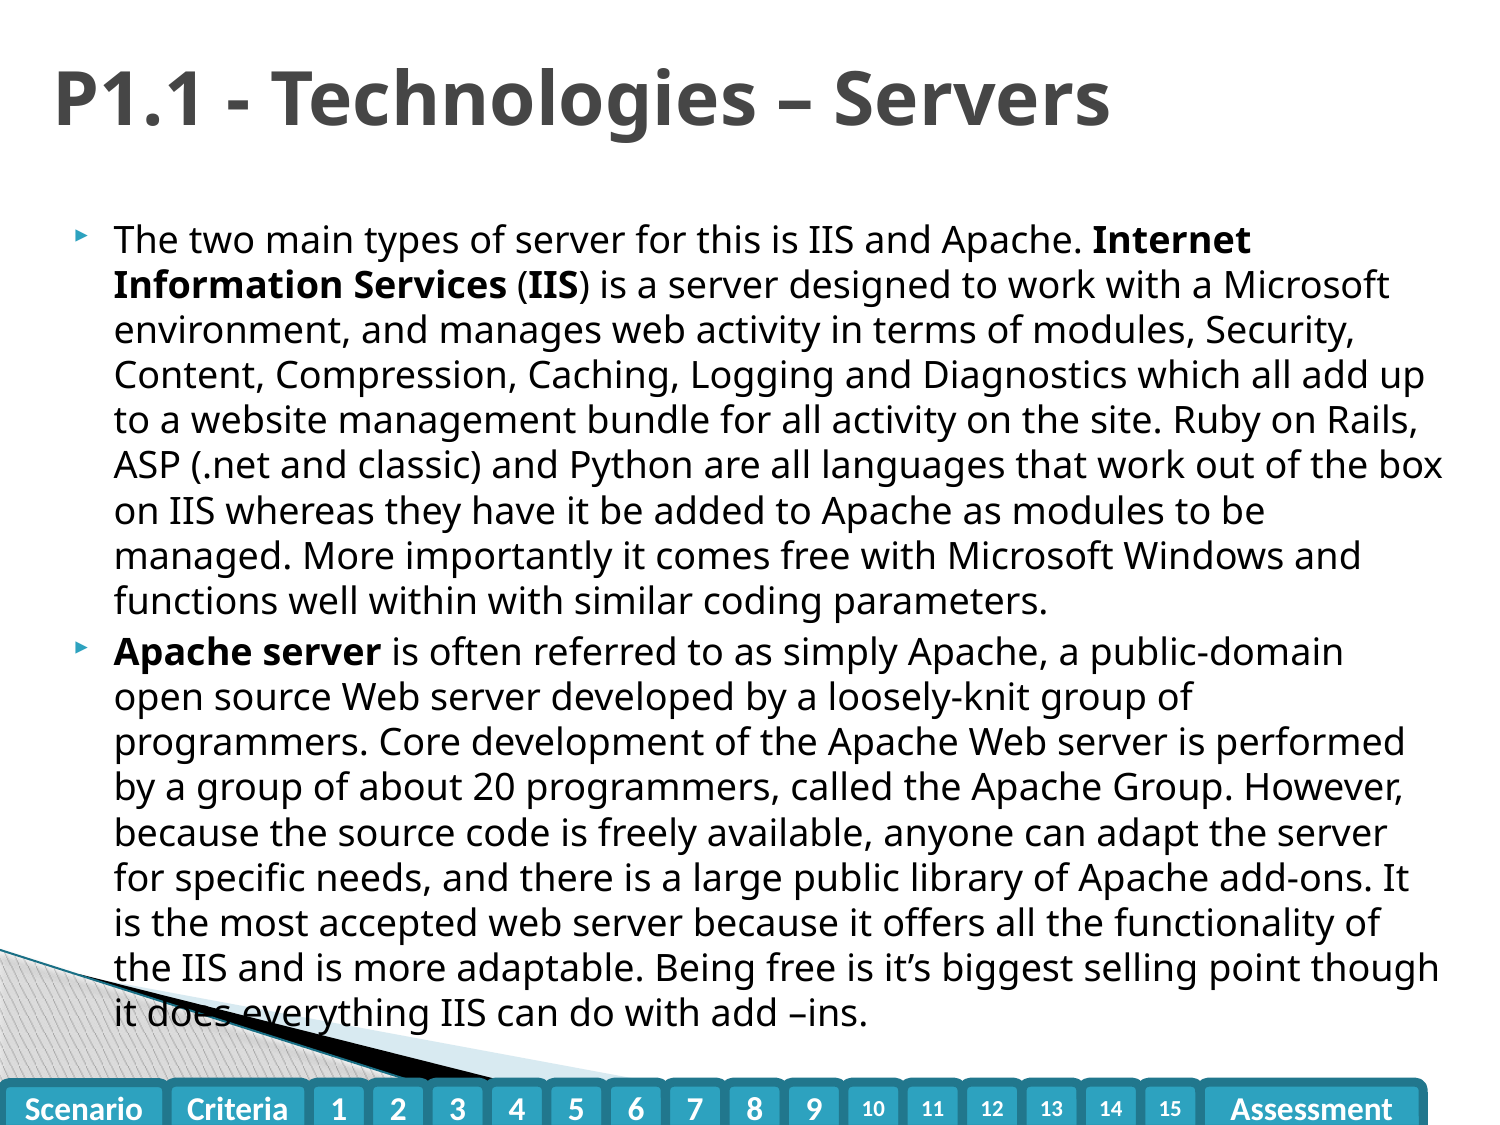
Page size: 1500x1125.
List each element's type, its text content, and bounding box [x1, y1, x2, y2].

list The two main types of server for this is IIS and Apache. Internet Information Services (IIS) is a server designed to work with a Microsoft environment, and manages web activity in terms of modules, Security, Content, Compression, Caching, Logging and Diagnostics which all add up to a website management bundle for all activity on the site. Ruby on Rails, ASP (.net and classic) and Python are all languages that work out of the box on IIS whereas they have it be added to Apache as modules to be managed. More importantly it comes free with Microsoft Windows and functions well within with similar coding parameters. Apache server is often referred to as simply Apache, a public-domain open source Web server developed by a loosely-knit group of programmers. Core development of the Apache Web server is performed by a group of about 20 programmers, called the Apache Group. However, because the source code is freely available, anyone can adapt the server for specific needs, and there is a large public library of Apache add-ons. It is the most accepted web server because it offers all the functionality of the IIS and is more adaptable. Being free is it’s biggest selling point though it does everything IIS can do with add –ins. [41, 208, 1459, 1059]
title P1.1 - Technologies – Servers [37, 19, 1471, 173]
